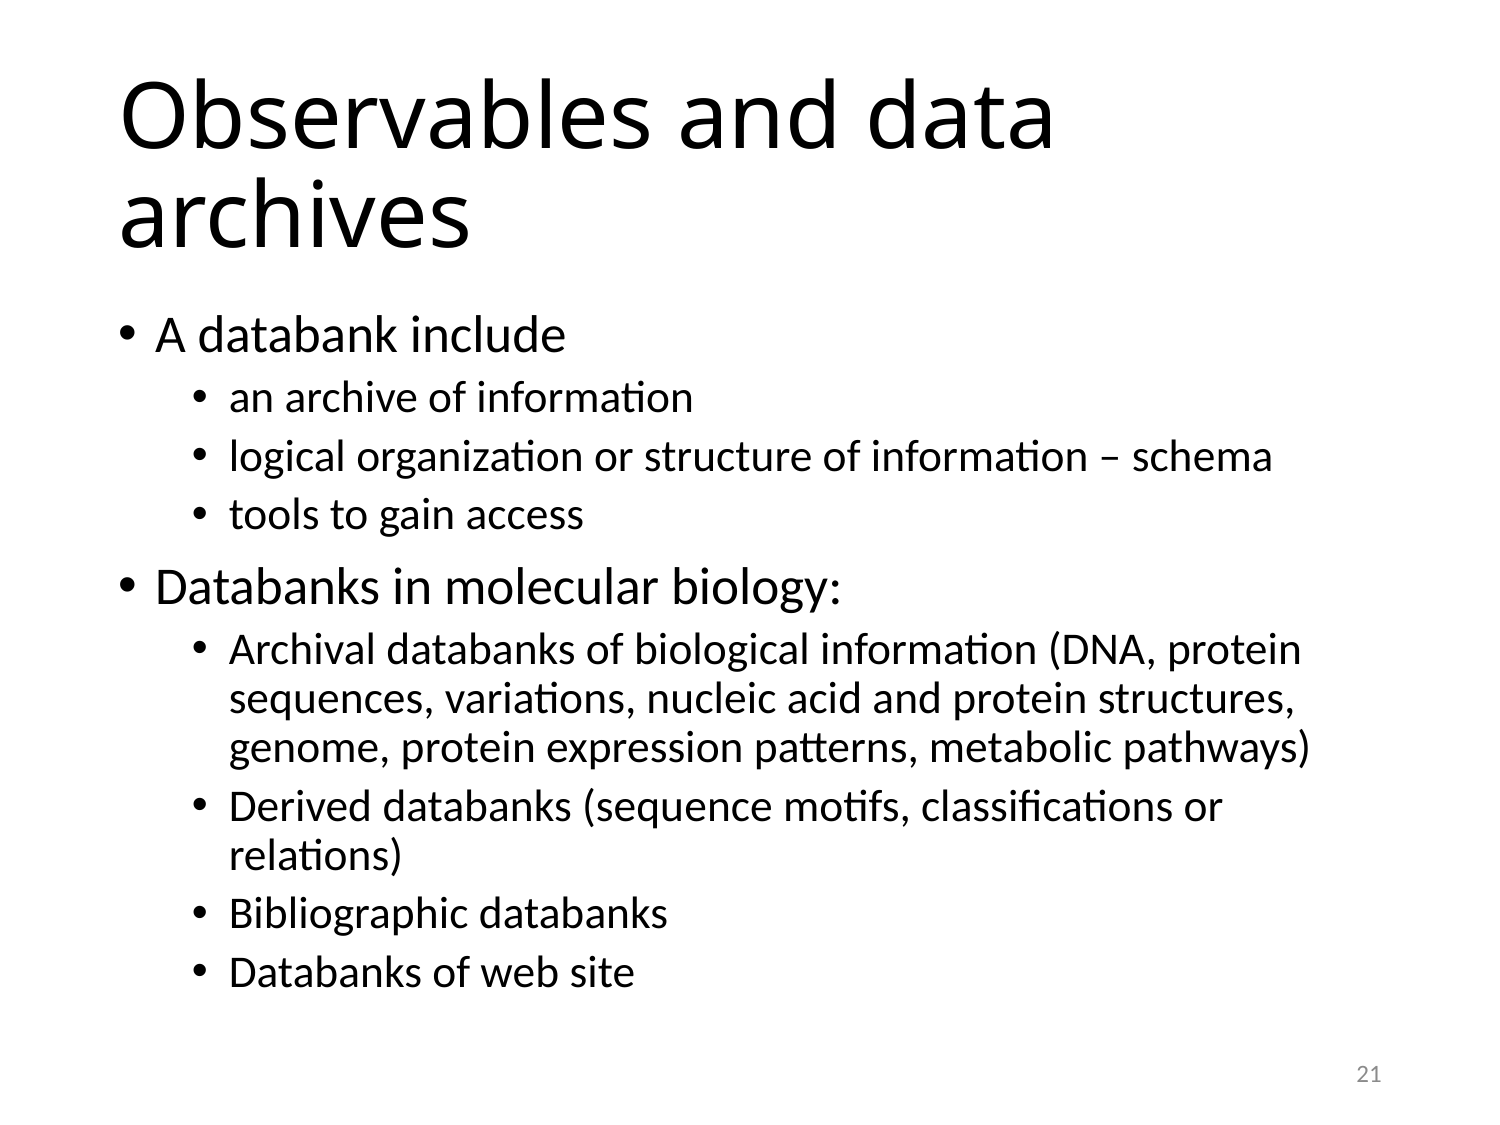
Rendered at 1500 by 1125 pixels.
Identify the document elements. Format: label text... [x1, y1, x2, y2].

slide_number 21 [1059, 1042, 1397, 1103]
title Observables and data archives [103, 59, 1397, 278]
list A databank include an archive of information logical organization or structure of information – schema tools to gain access Databanks in molecular biology: Archival databanks of biological information (DNA, protein sequences, variations, nucleic acid and protein structures, genome, protein expression patterns, metabolic pathways) Derived databanks (sequence motifs, classifications or relations) Bibliographic databanks Databanks of web site [103, 299, 1397, 1014]
